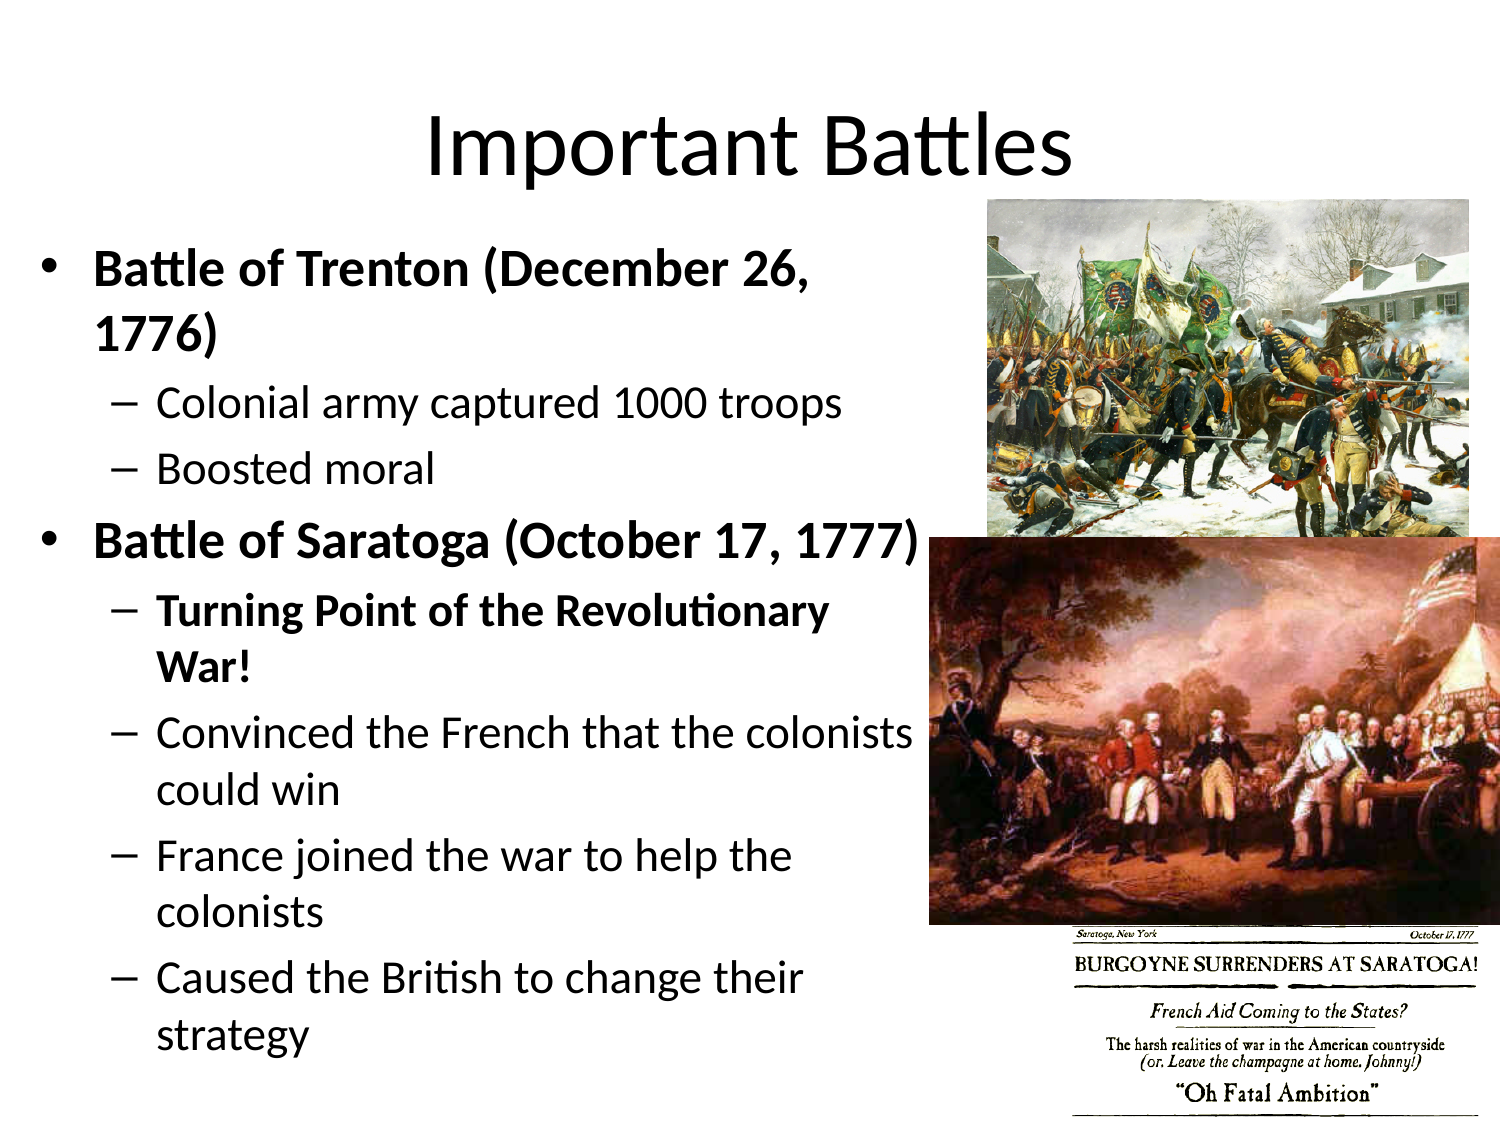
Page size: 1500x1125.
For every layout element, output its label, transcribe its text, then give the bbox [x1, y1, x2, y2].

title Important Battles [75, 45, 1425, 233]
picture [928, 199, 1500, 1125]
list Battle of Trenton (December 26, 1776) Colonial army captured 1000 troops Boosted moral Battle of Saratoga (October 17, 1777) Turning Point of the Revolutionary War! Convinced the French that the colonists could win France joined the war to help the colonists Caused the British to change their strategy [24, 224, 938, 1088]
